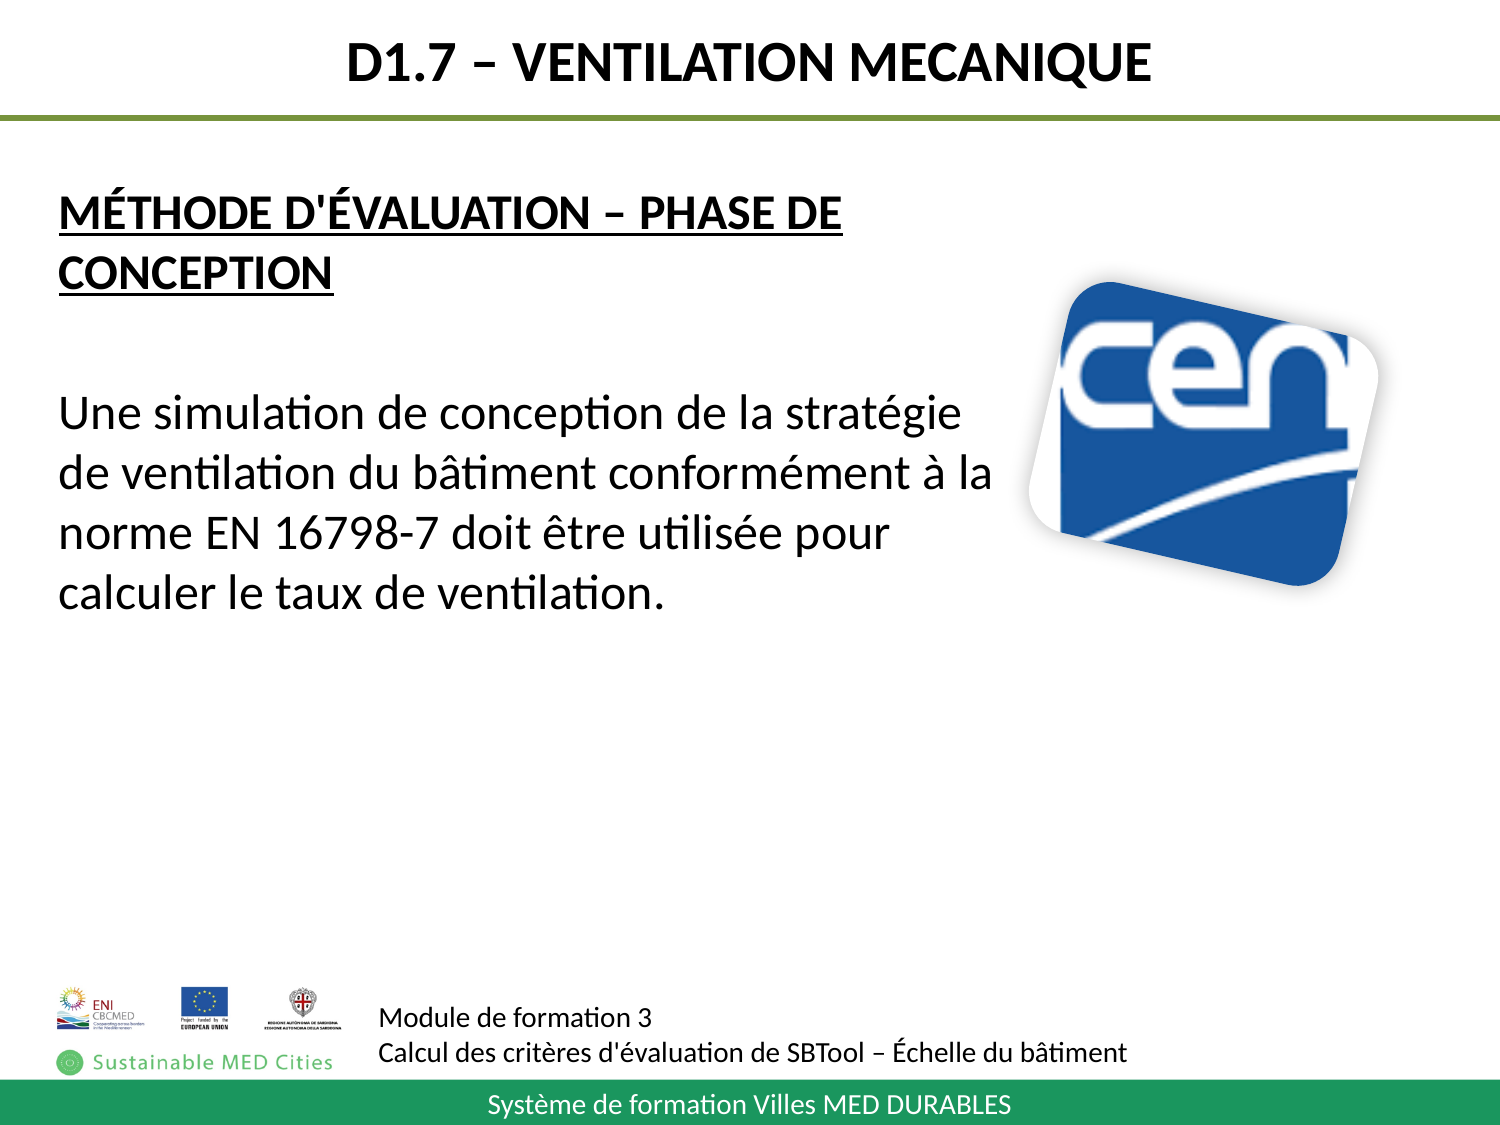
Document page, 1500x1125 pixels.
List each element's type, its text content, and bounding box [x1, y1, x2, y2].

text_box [0, 972, 1500, 1125]
picture [1028, 282, 1379, 586]
list MÉTHODE D'ÉVALUATION – PHASE DE CONCEPTION Une simulation de conception de la stratégie de ventilation du bâtiment conformément à la norme EN 16798-7 doit être utilisée pour calculer le taux de ventilation. [43, 172, 1023, 952]
text_box D1.7 – VENTILATION MECANIQUE [0, 0, 1500, 117]
